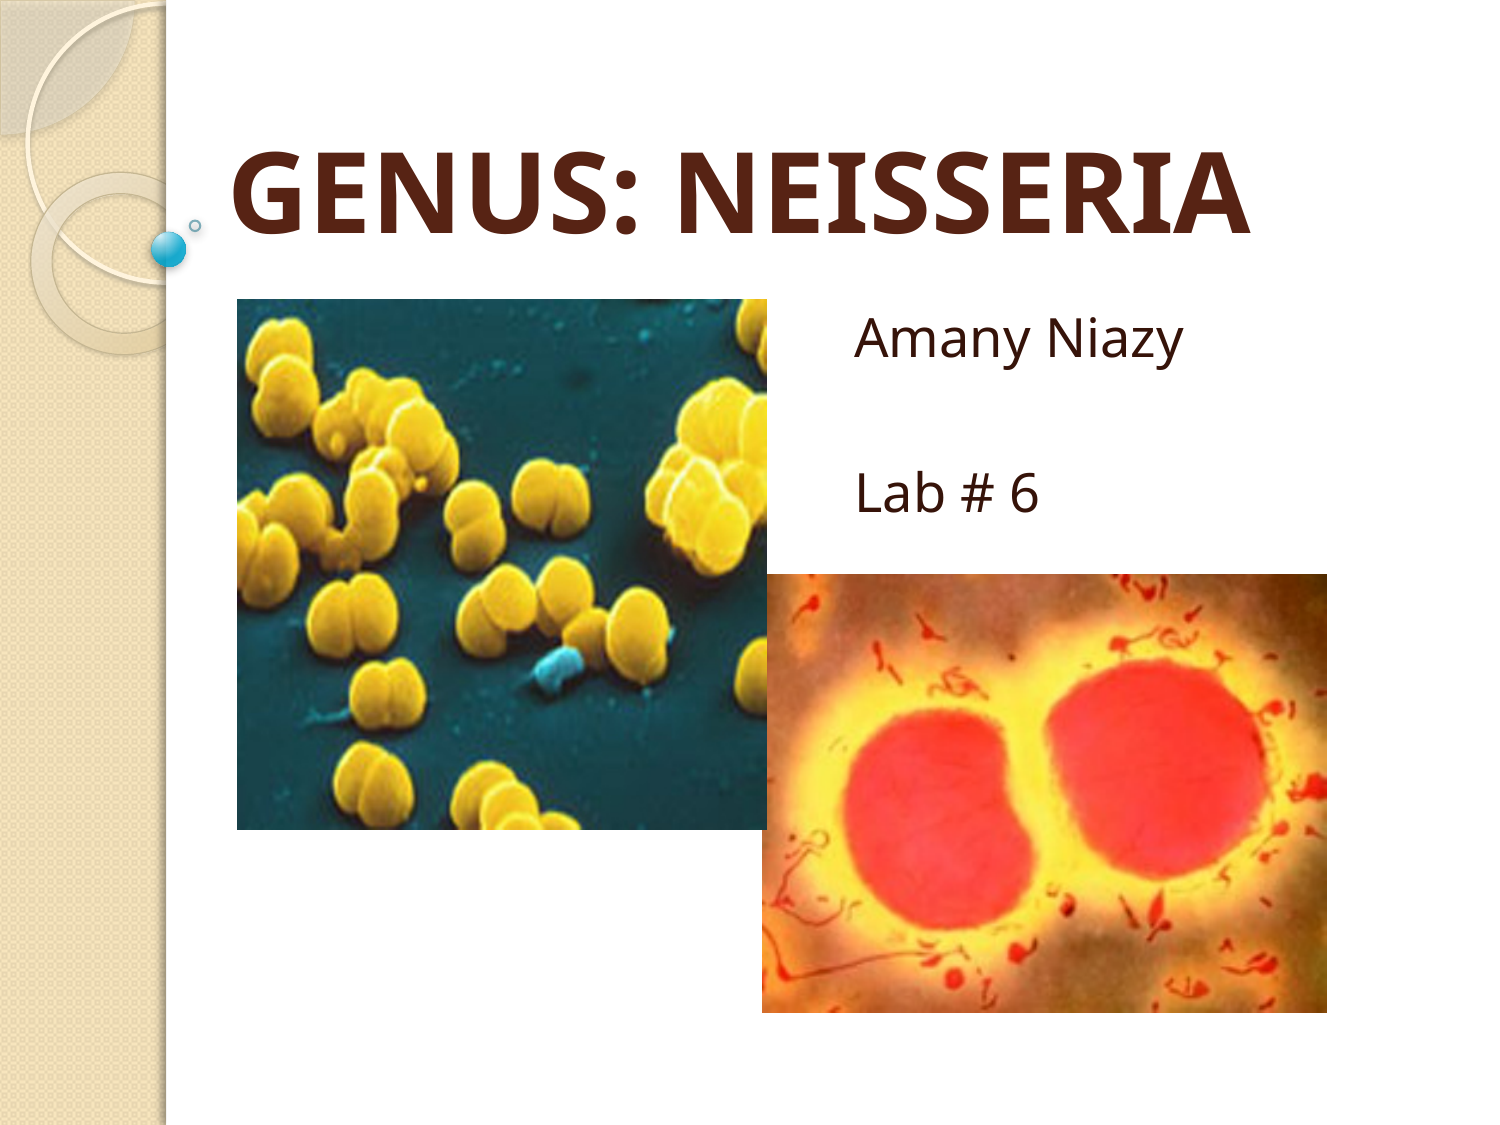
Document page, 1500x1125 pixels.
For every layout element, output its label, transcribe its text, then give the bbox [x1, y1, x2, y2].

subtitle Amany Niazy Lab # 6 [772, 303, 1450, 591]
title GENUS: NEISSERIA [62, 62, 1450, 263]
picture [237, 299, 1327, 1013]
